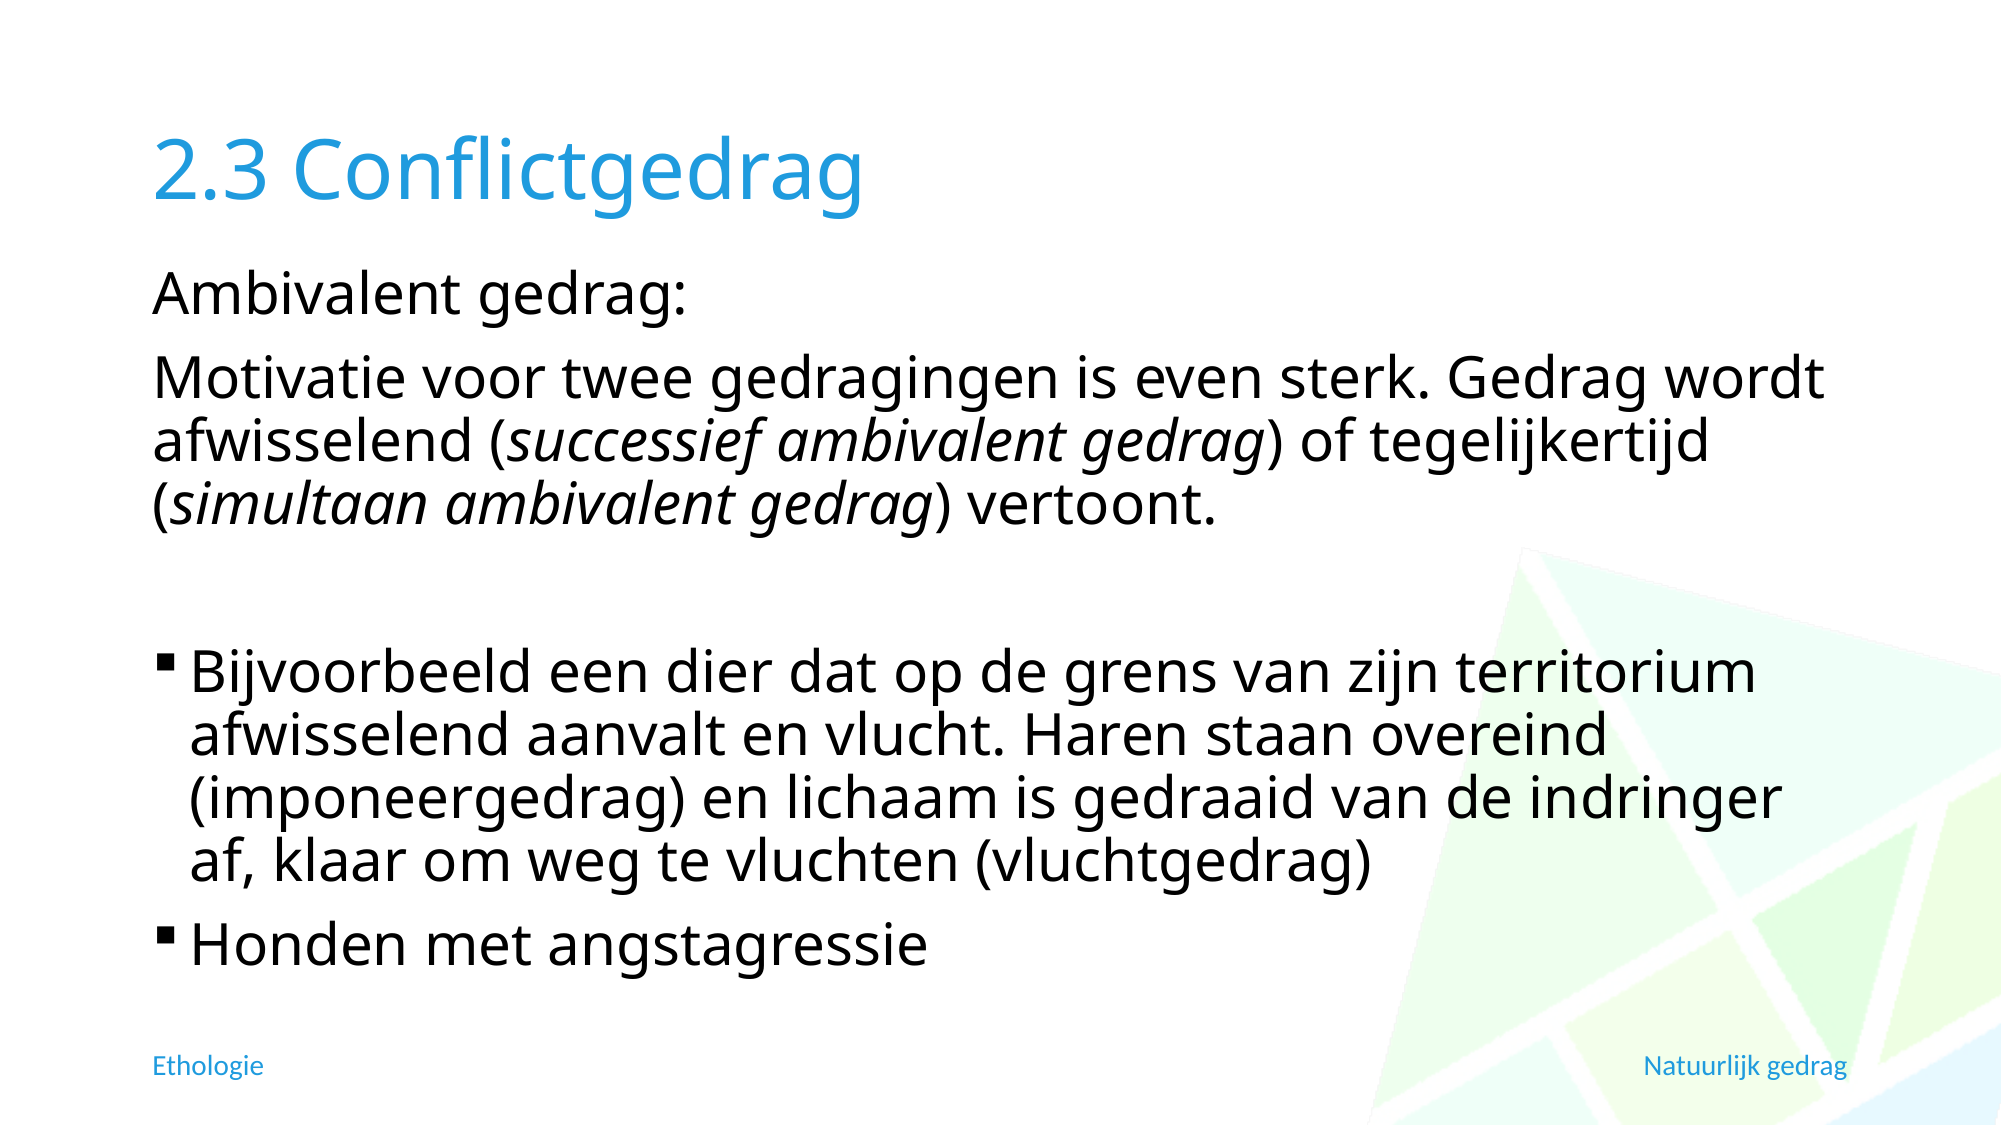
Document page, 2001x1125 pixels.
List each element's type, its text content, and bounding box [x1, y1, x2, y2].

list Natuurlijk gedrag [1412, 1042, 1863, 1103]
title 2.3 Conflictgedrag [137, 59, 1863, 257]
list Ambivalent gedrag: Motivatie voor twee gedragingen is even sterk. Gedrag wordt afwisselend (successief ambivalent gedrag) of tegelijkertijd (simultaan ambivalent gedrag) vertoont. Bijvoorbeeld een dier dat op de grens van zijn territorium afwisselend aanvalt en vlucht. Haren staan overeind (imponeergedrag) en lichaam is gedraaid van de indringer af, klaar om weg te vluchten (vluchtgedrag) Honden met angstagressie [137, 257, 1863, 1014]
list Ethologie [137, 1042, 588, 1103]
